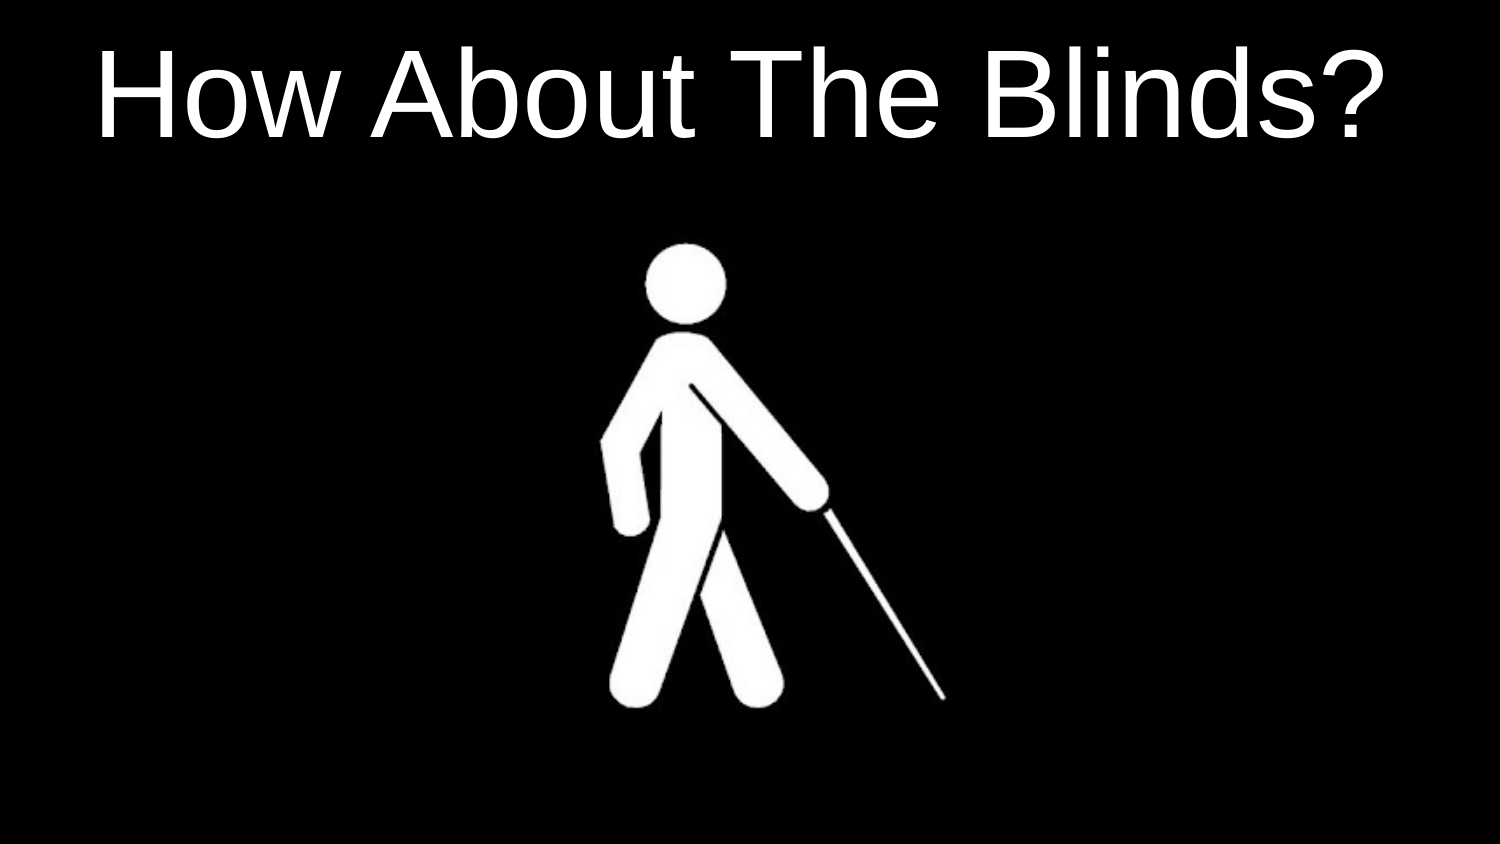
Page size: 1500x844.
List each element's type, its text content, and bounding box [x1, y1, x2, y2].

title How About The Blinds? [47, 19, 1434, 193]
picture [538, 191, 962, 753]
